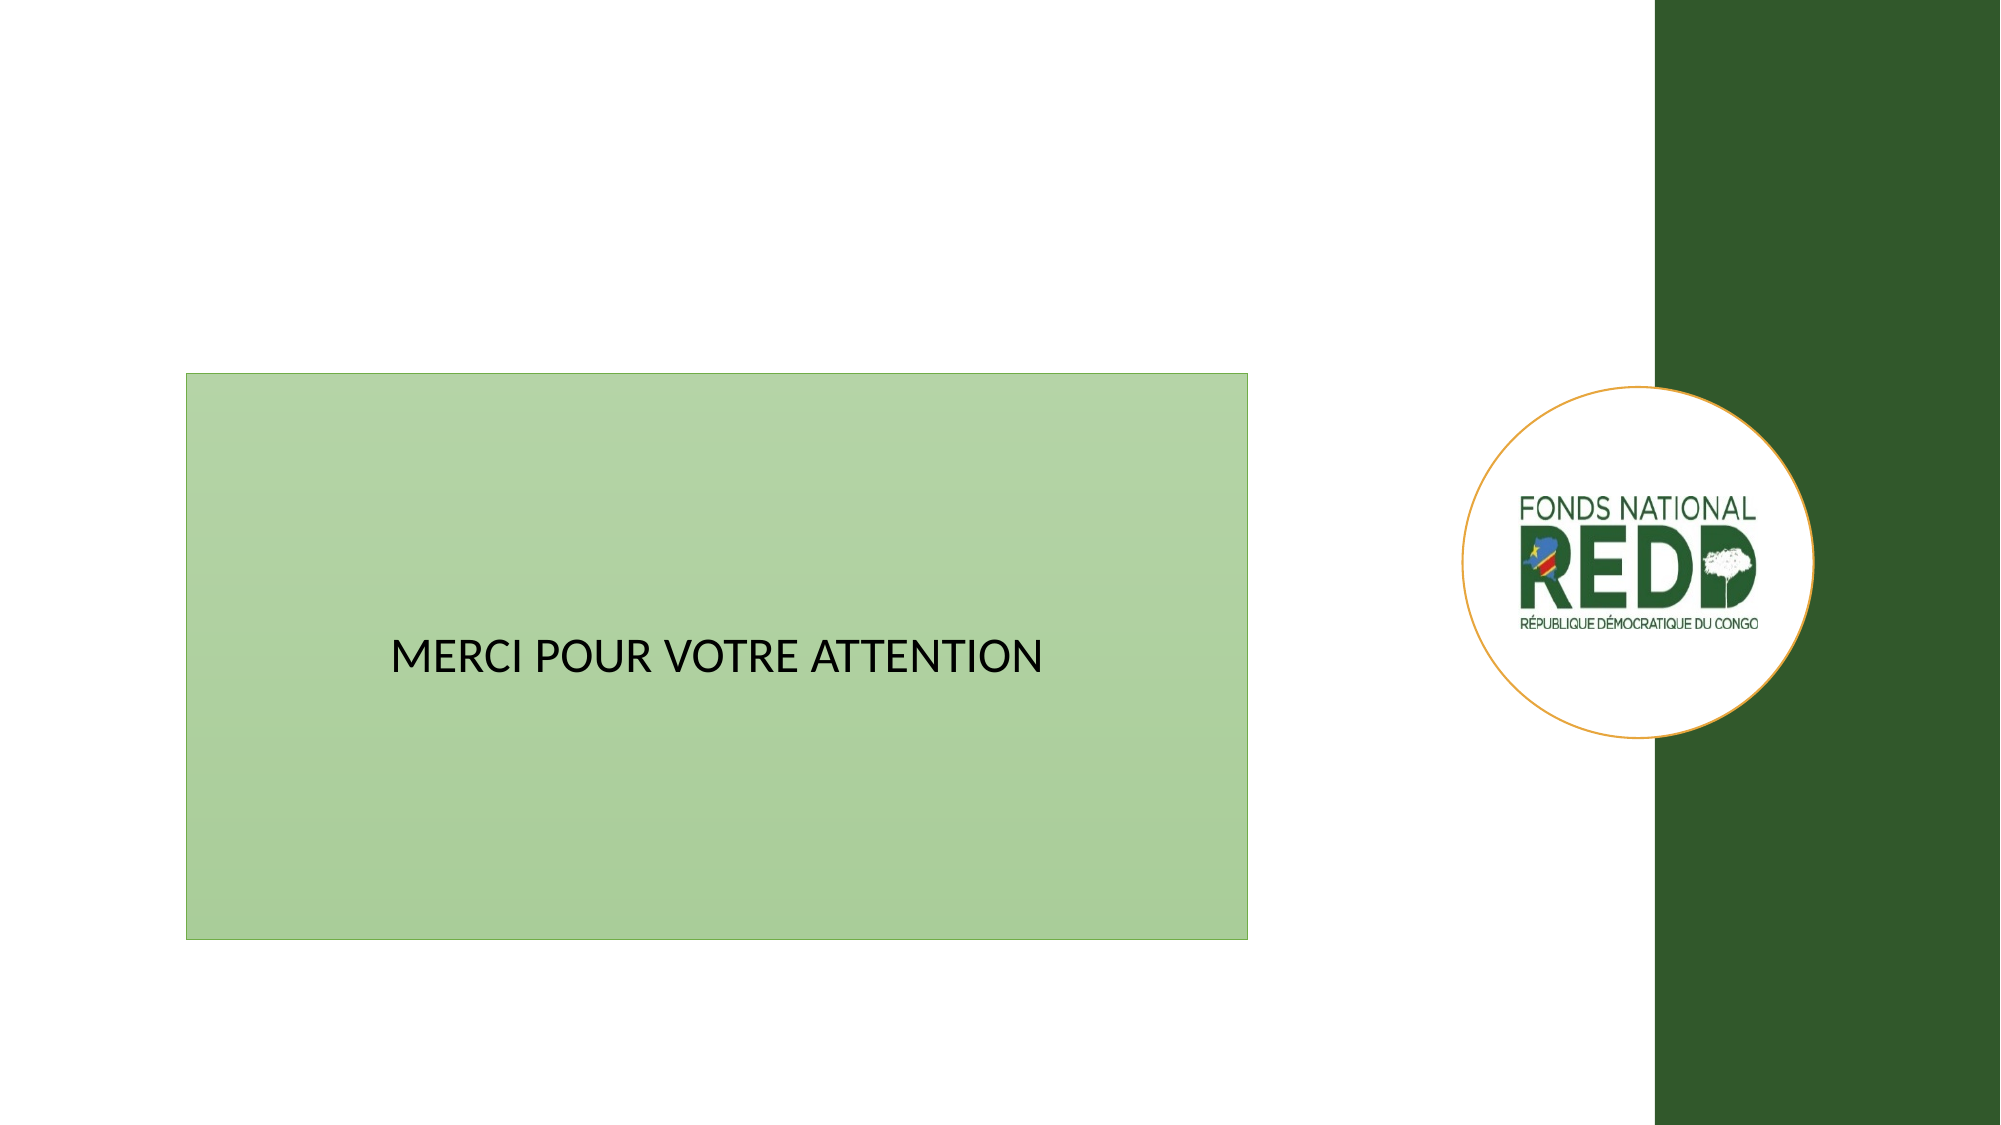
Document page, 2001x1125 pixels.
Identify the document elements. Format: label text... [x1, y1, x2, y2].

text_box [1461, 385, 1815, 740]
picture [1518, 496, 1758, 629]
text_box [1654, 0, 2000, 1125]
list MERCI POUR VOTRE ATTENTION [186, 373, 1248, 940]
